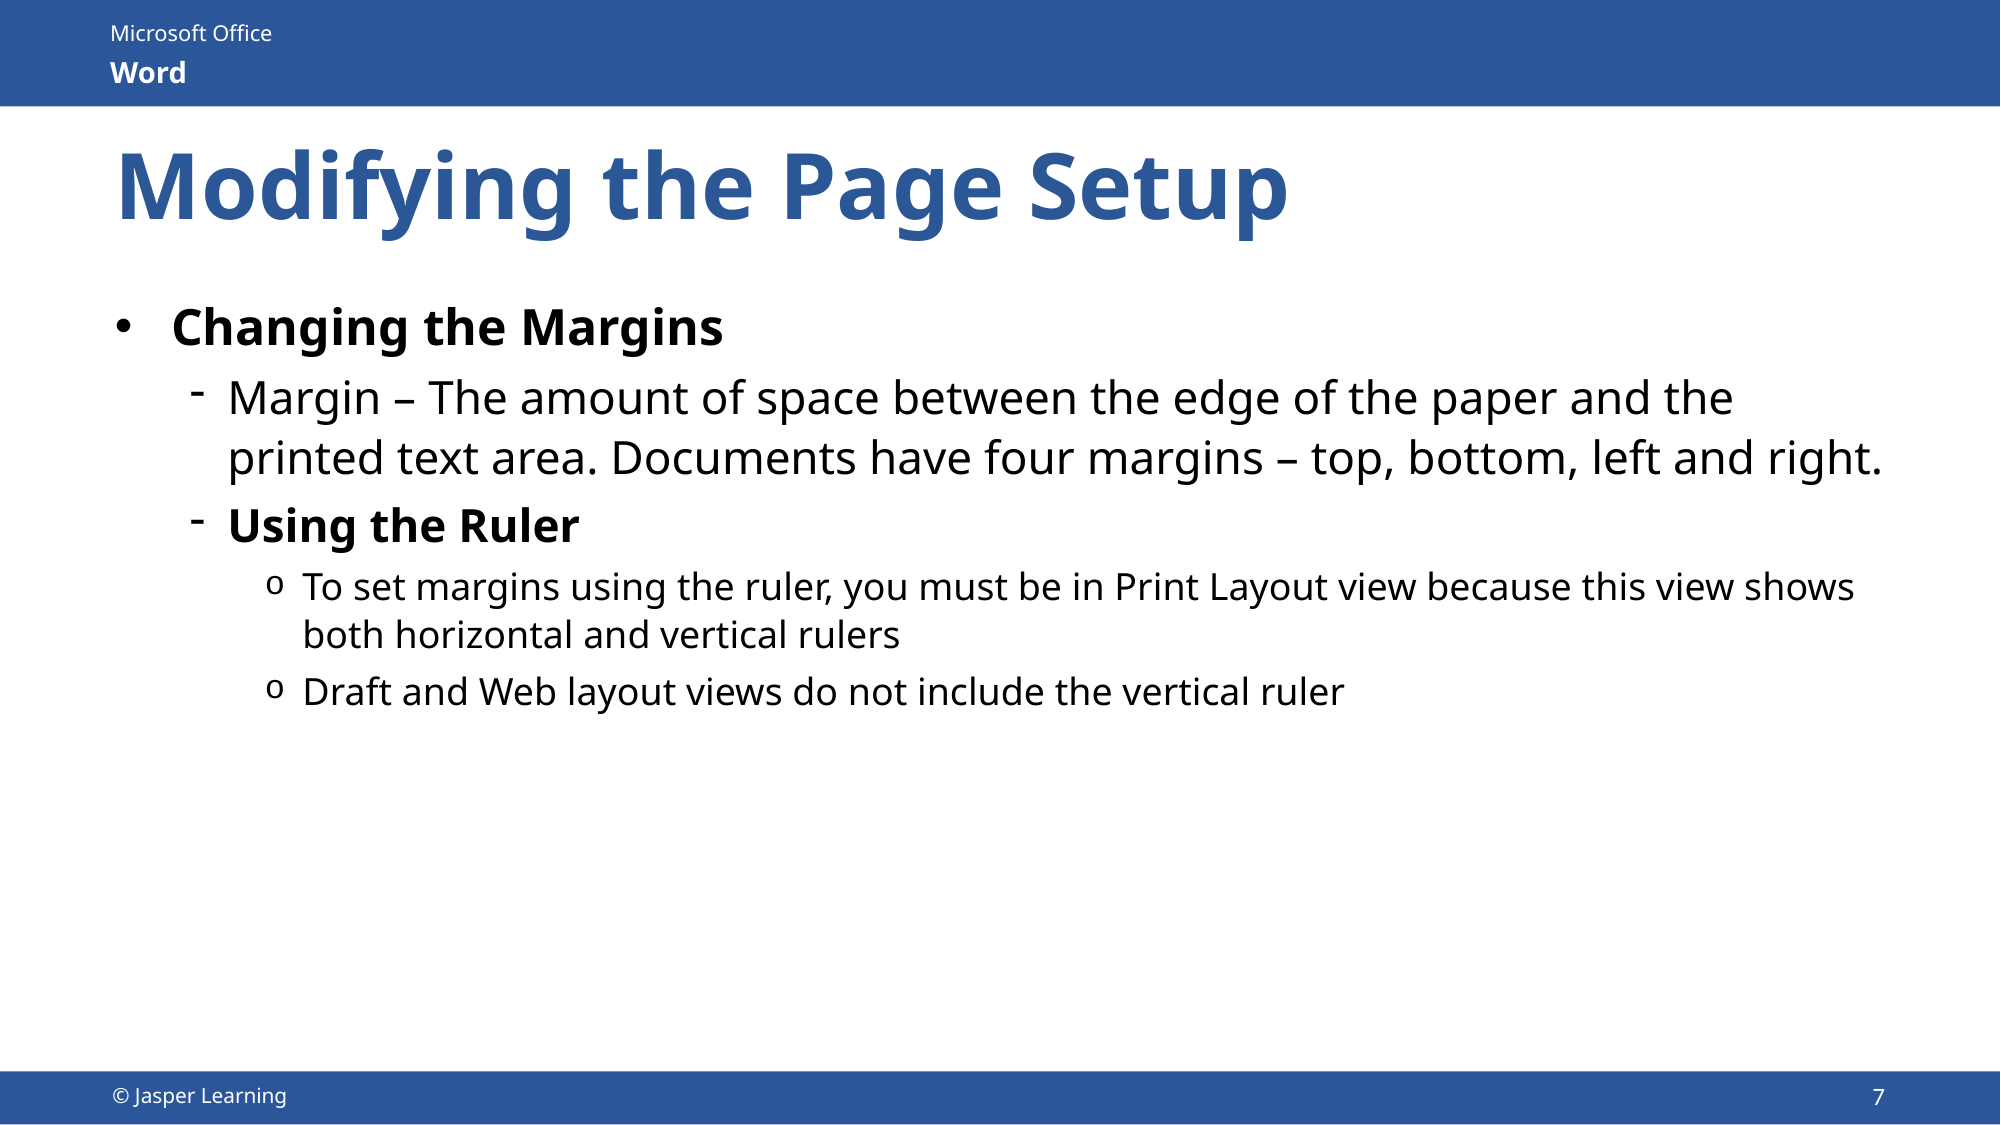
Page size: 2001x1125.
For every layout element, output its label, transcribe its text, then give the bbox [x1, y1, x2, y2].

list Changing the Margins Margin – The amount of space between the edge of the paper and the printed text area. Documents have four margins – top, bottom, left and right. Using the Ruler To set margins using the ruler, you must be in Print Layout view because this view shows both horizontal and vertical rulers Draft and Web layout views do not include the vertical ruler [99, 283, 1900, 1026]
slide_number 7 [1433, 1065, 1900, 1125]
footer © Jasper Learning [97, 1076, 773, 1118]
title Modifying the Page Setup [99, 118, 1866, 248]
